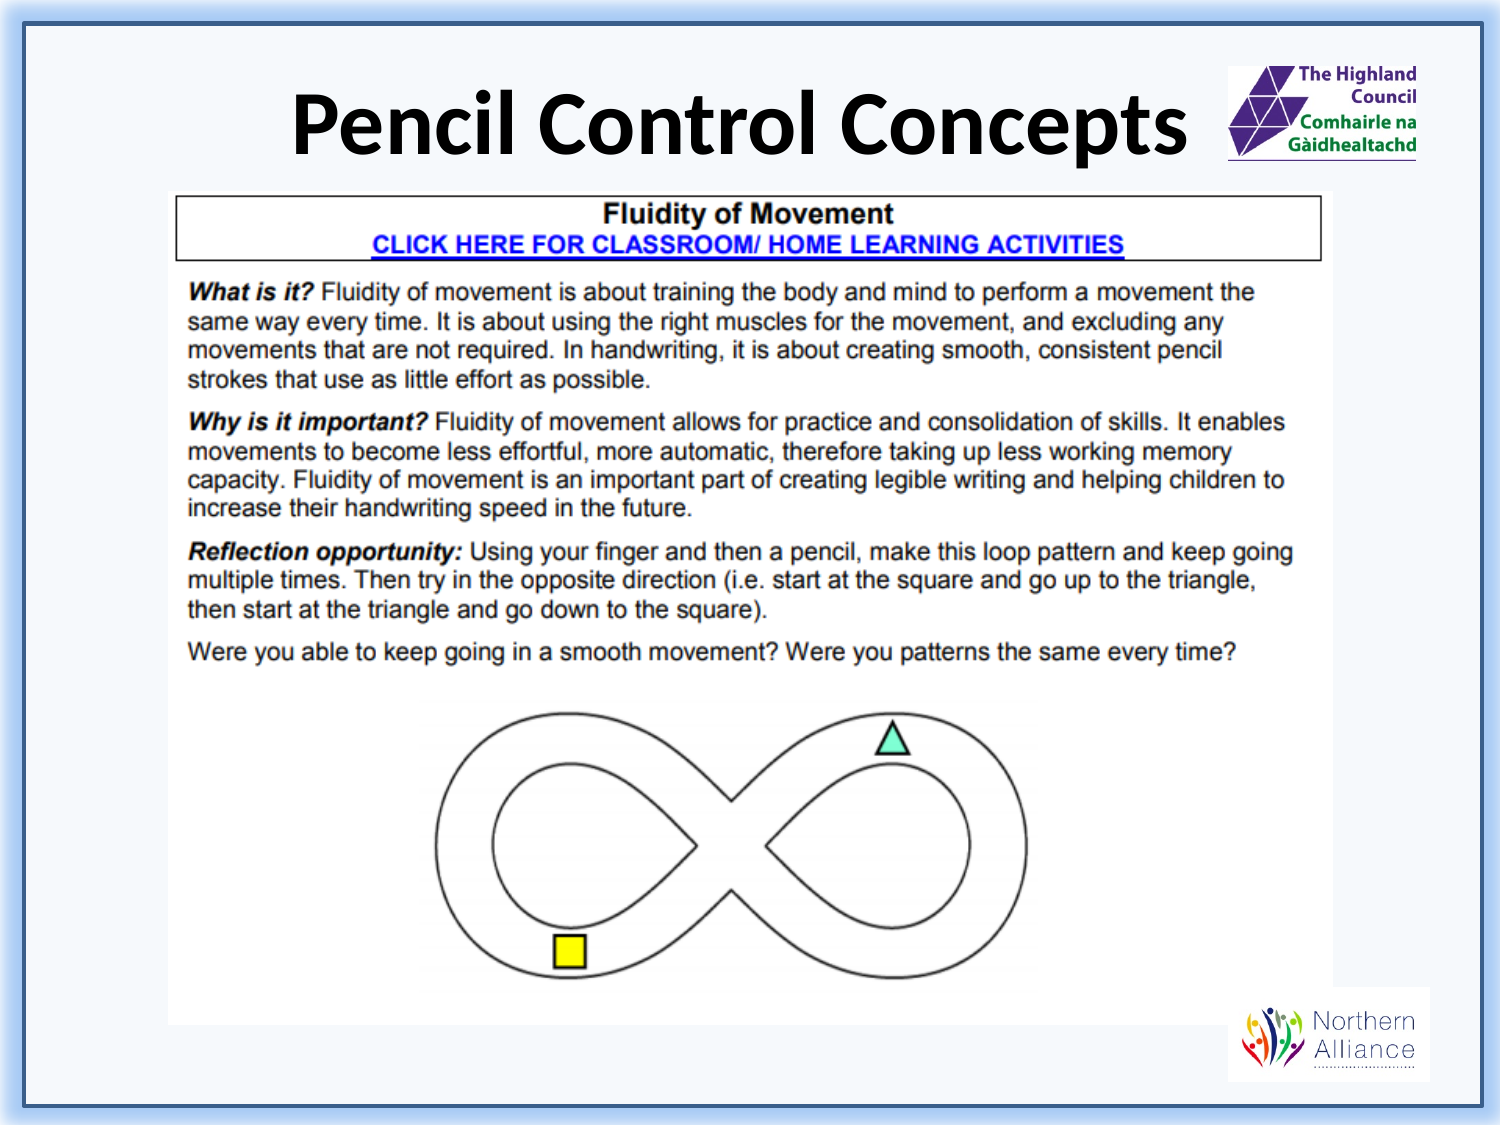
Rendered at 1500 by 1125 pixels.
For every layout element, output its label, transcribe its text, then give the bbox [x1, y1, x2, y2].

picture [167, 191, 1430, 1082]
title Pencil Control Concepts [65, 24, 1416, 212]
text_box [22, 21, 1484, 1108]
picture [1227, 66, 1416, 162]
